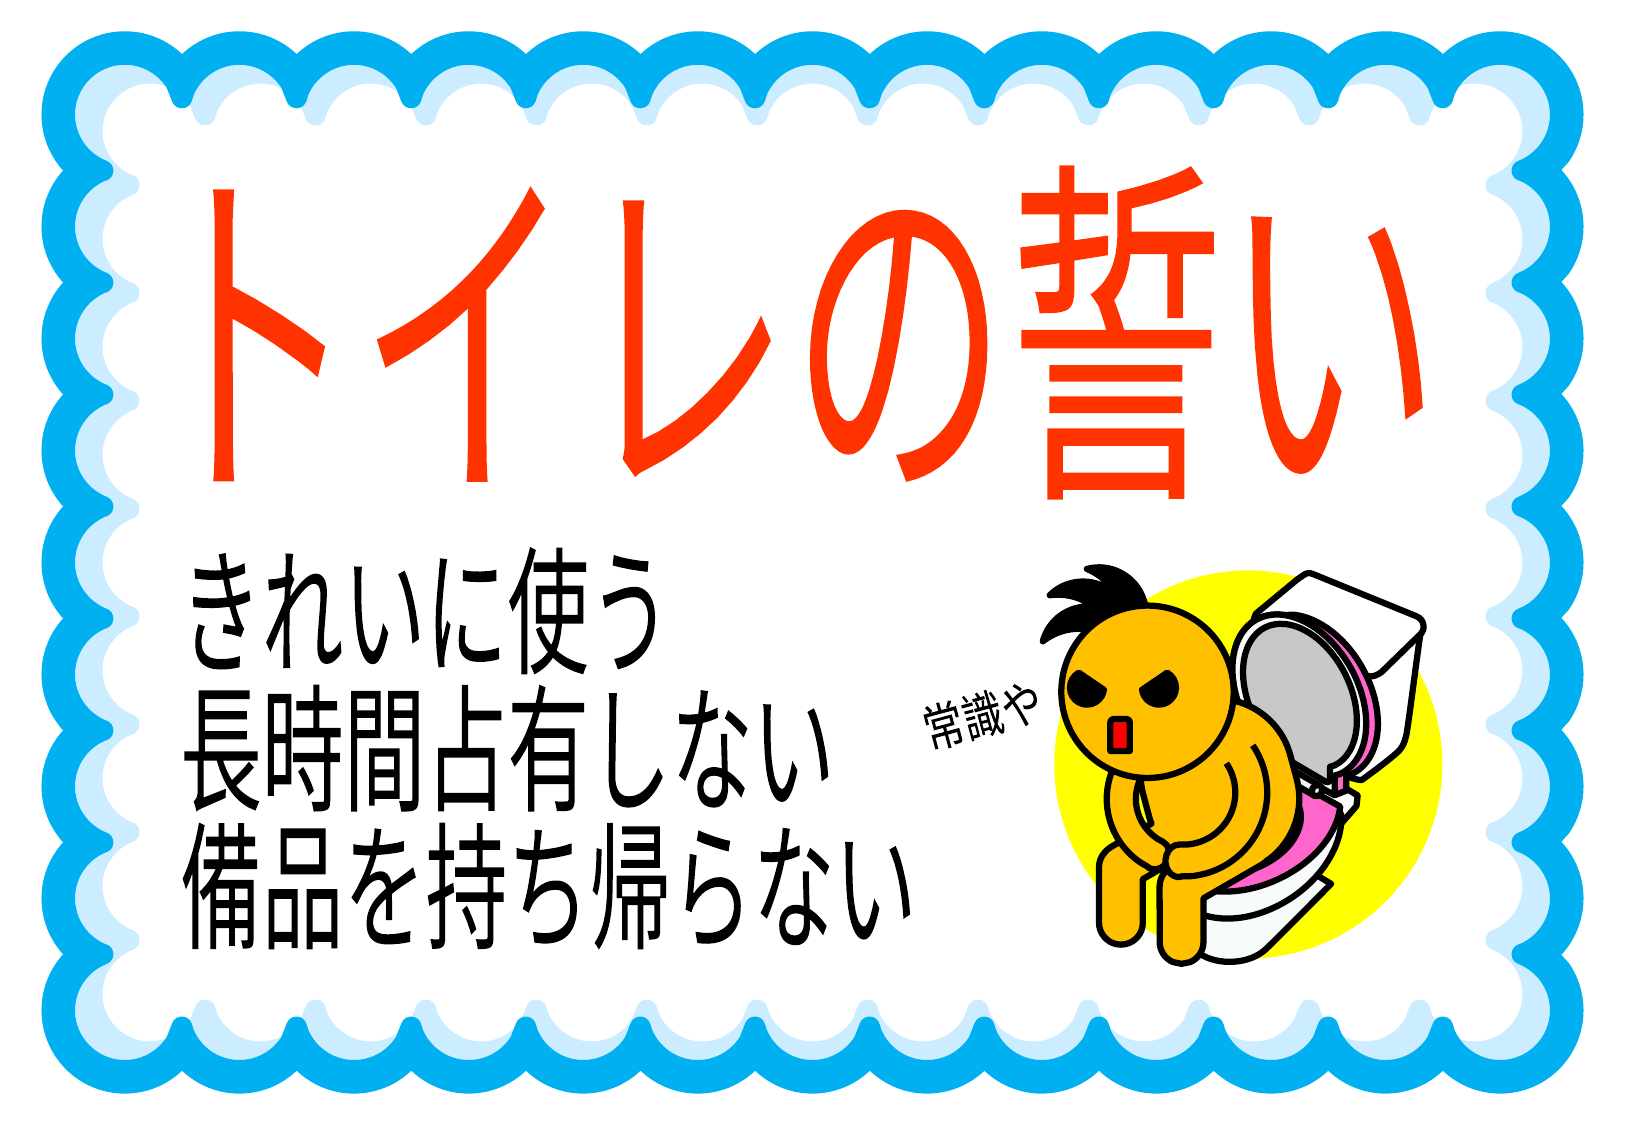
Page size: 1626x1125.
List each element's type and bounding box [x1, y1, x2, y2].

text_box [187, 59, 286, 118]
text_box [1339, 59, 1437, 118]
text_box [77, 59, 169, 1066]
text_box [414, 58, 520, 118]
text_box [1221, 1007, 1323, 1067]
text_box [1103, 58, 1210, 118]
text_box [1045, 568, 1443, 959]
text_box [527, 1007, 1098, 1067]
text_box [301, 1007, 404, 1067]
text_box [49, 39, 1576, 1086]
text_box [1221, 58, 1323, 118]
text_box [1339, 1007, 1437, 1066]
text_box [1456, 59, 1548, 1066]
text_box [1103, 1007, 1210, 1067]
text_box [414, 1007, 520, 1067]
text_box [301, 58, 404, 118]
text_box [527, 58, 1098, 118]
text_box [187, 1007, 286, 1066]
